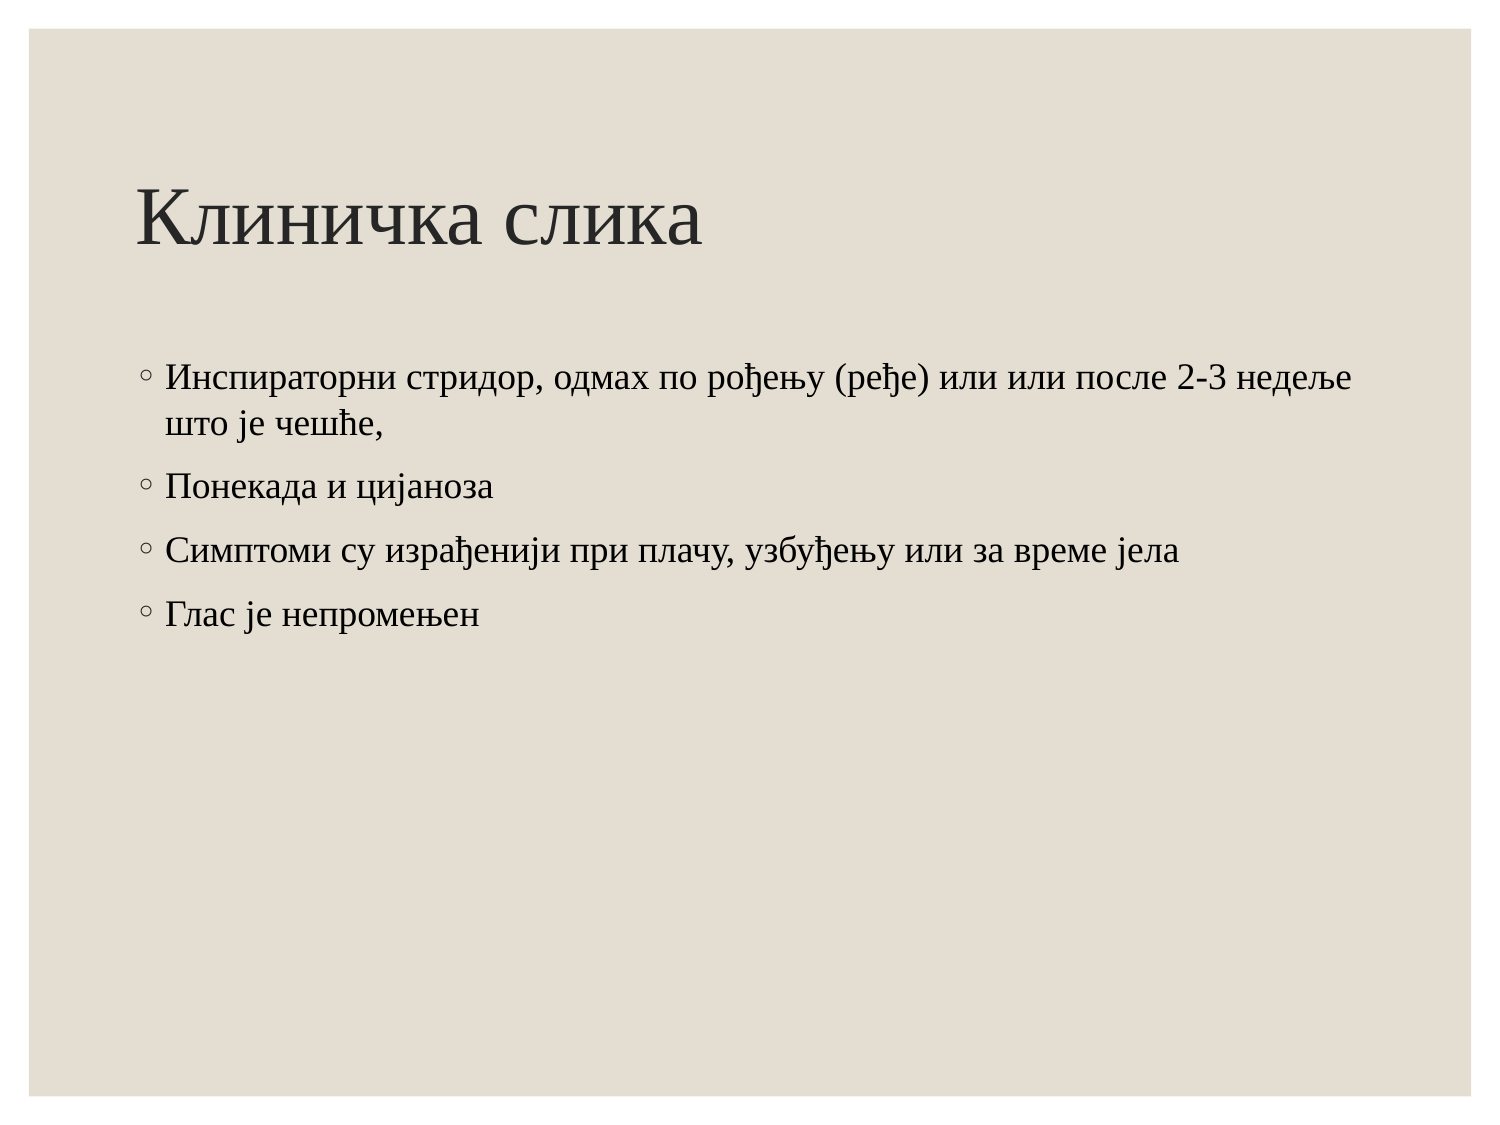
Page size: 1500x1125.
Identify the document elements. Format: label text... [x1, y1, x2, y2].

list Инспираторни стридор, одмах по рођењу (ређе) или или после 2-3 недеље што је чешће, Понекада и цијаноза Симптоми су израђенији при плачу, узбуђењу или за време јела Глас је непромењен [120, 345, 1380, 990]
title Клиничка слика [120, 105, 1380, 331]
